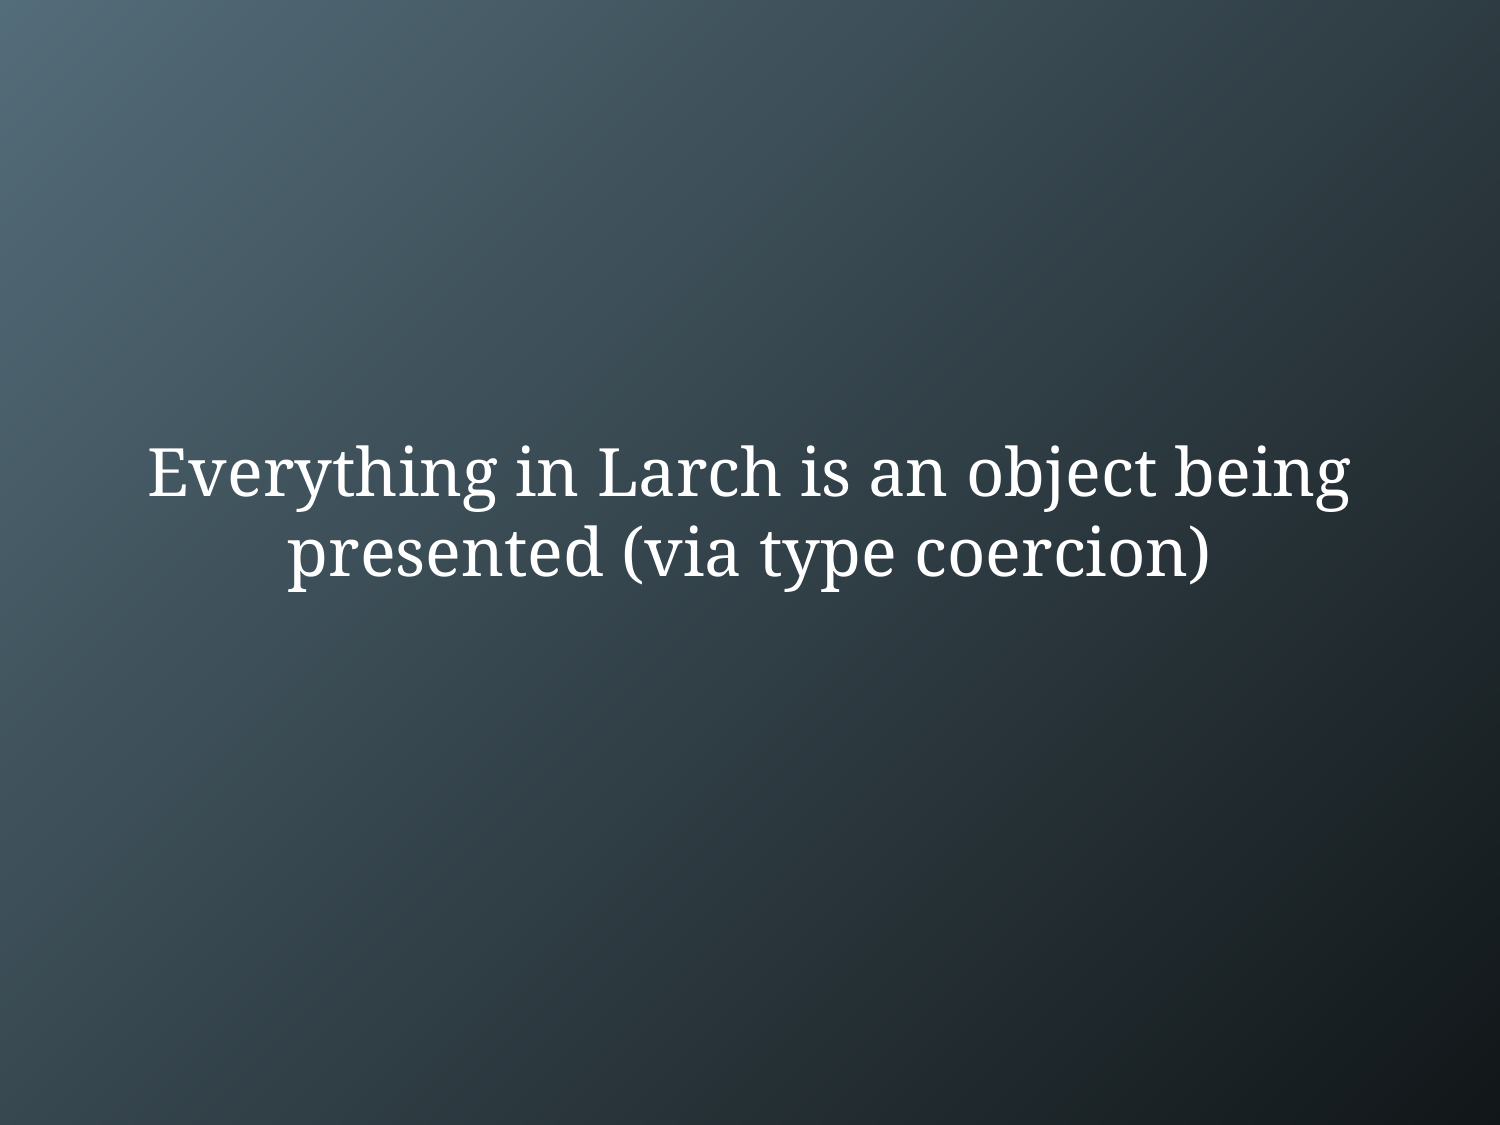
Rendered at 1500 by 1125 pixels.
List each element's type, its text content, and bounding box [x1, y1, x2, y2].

title Everything in Larch is an object being presented (via type coercion) [112, 326, 1388, 693]
